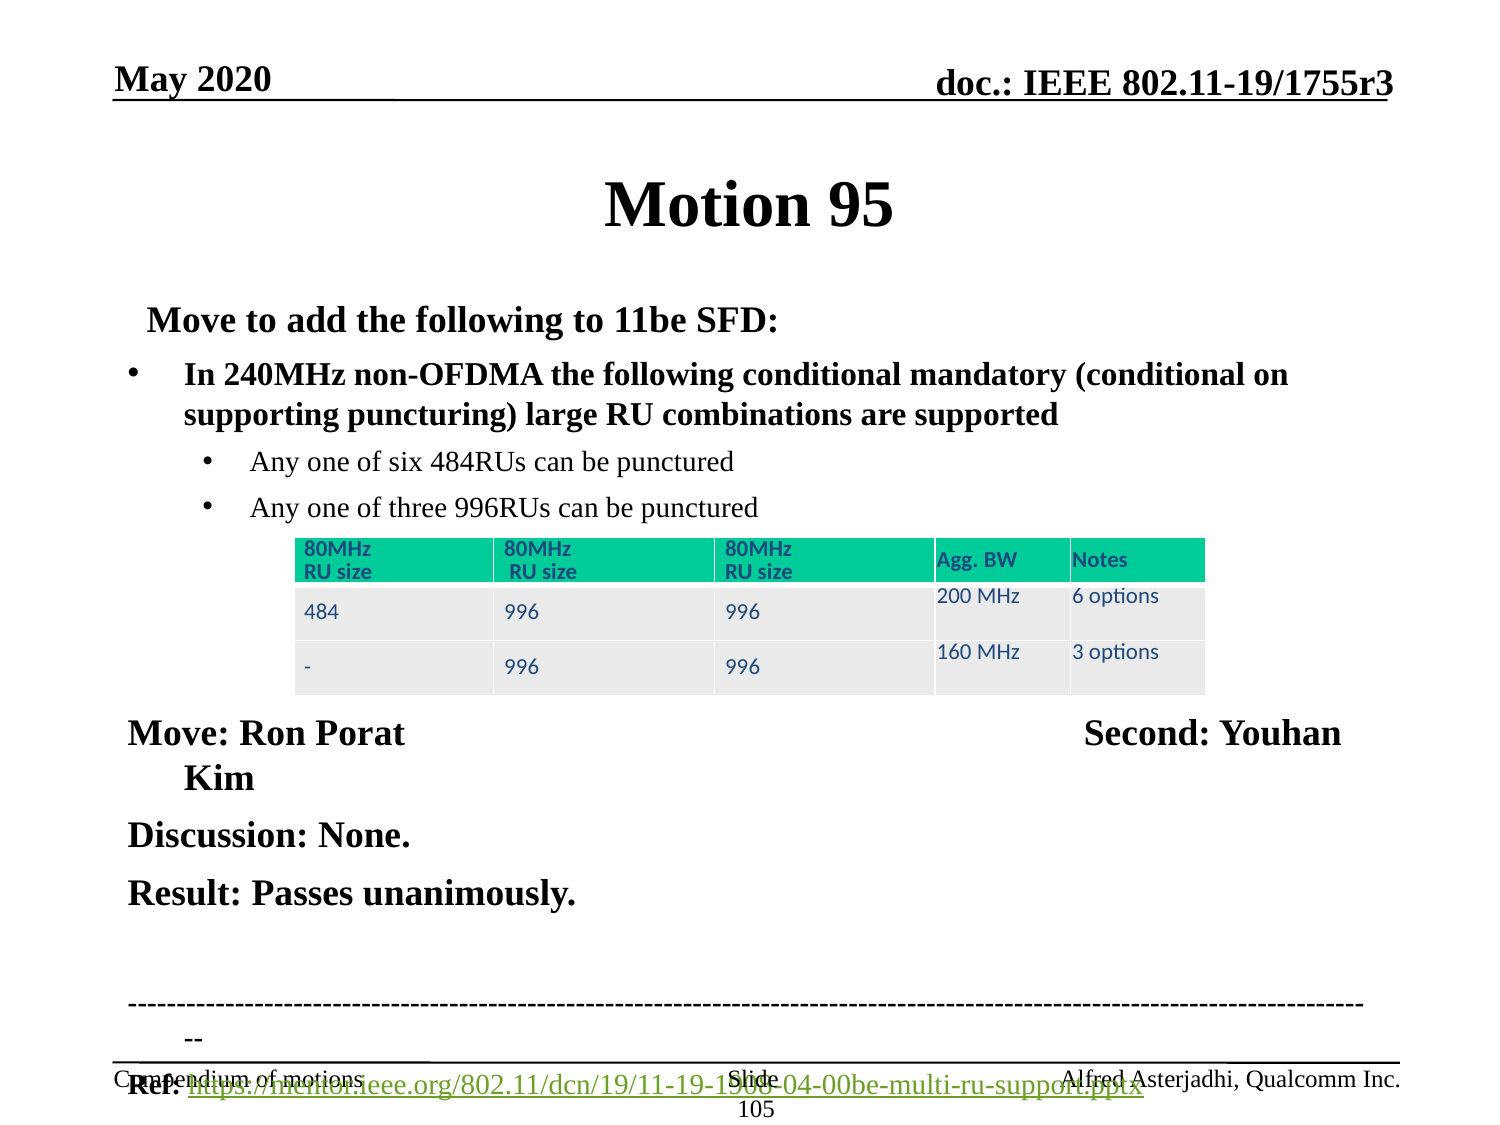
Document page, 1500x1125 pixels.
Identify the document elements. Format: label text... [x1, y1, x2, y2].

table_cell 996 [494, 588, 714, 640]
list Move to add the following to 11be SFD: In 240MHz non-OFDMA the following conditional mandatory (conditional on supporting puncturing) large RU combinations are supported Any one of six 484RUs can be punctured Any one of three 996RUs can be punctured Move: Ron Porat Second: Youhan Kim Discussion: None. Result: Passes unanimously. --------------------------------------------------------------------------------------------------------------------------------- Ref: https://mentor.ieee.org/802.11/dcn/19/11-19-1908-04-00be-multi-ru-support.pptx [112, 286, 1388, 1071]
title Motion 95 [112, 112, 1388, 286]
table_cell 996 [494, 641, 714, 695]
table_header Agg. BW [936, 538, 1070, 582]
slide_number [114, 54, 423, 100]
table_header 80MHz RU size [295, 538, 493, 582]
slide_number Slide 105 [712, 1061, 800, 1123]
table_header 80MHz RU size [494, 538, 714, 582]
table_cell - [295, 641, 493, 695]
table_header 80MHz RU size [715, 538, 934, 582]
table_cell 6 options [1071, 588, 1205, 640]
table_cell 3 options [1071, 641, 1205, 695]
table_header Notes [1071, 538, 1205, 582]
table_cell 996 [715, 641, 934, 695]
table_cell 200 MHz [936, 588, 1070, 640]
table_cell 160 MHz [936, 641, 1070, 695]
table_cell 996 [715, 588, 934, 640]
footer Alfred Asterjadhi, Qualcomm Inc. [878, 1061, 1402, 1093]
table_cell 484 [295, 588, 493, 640]
